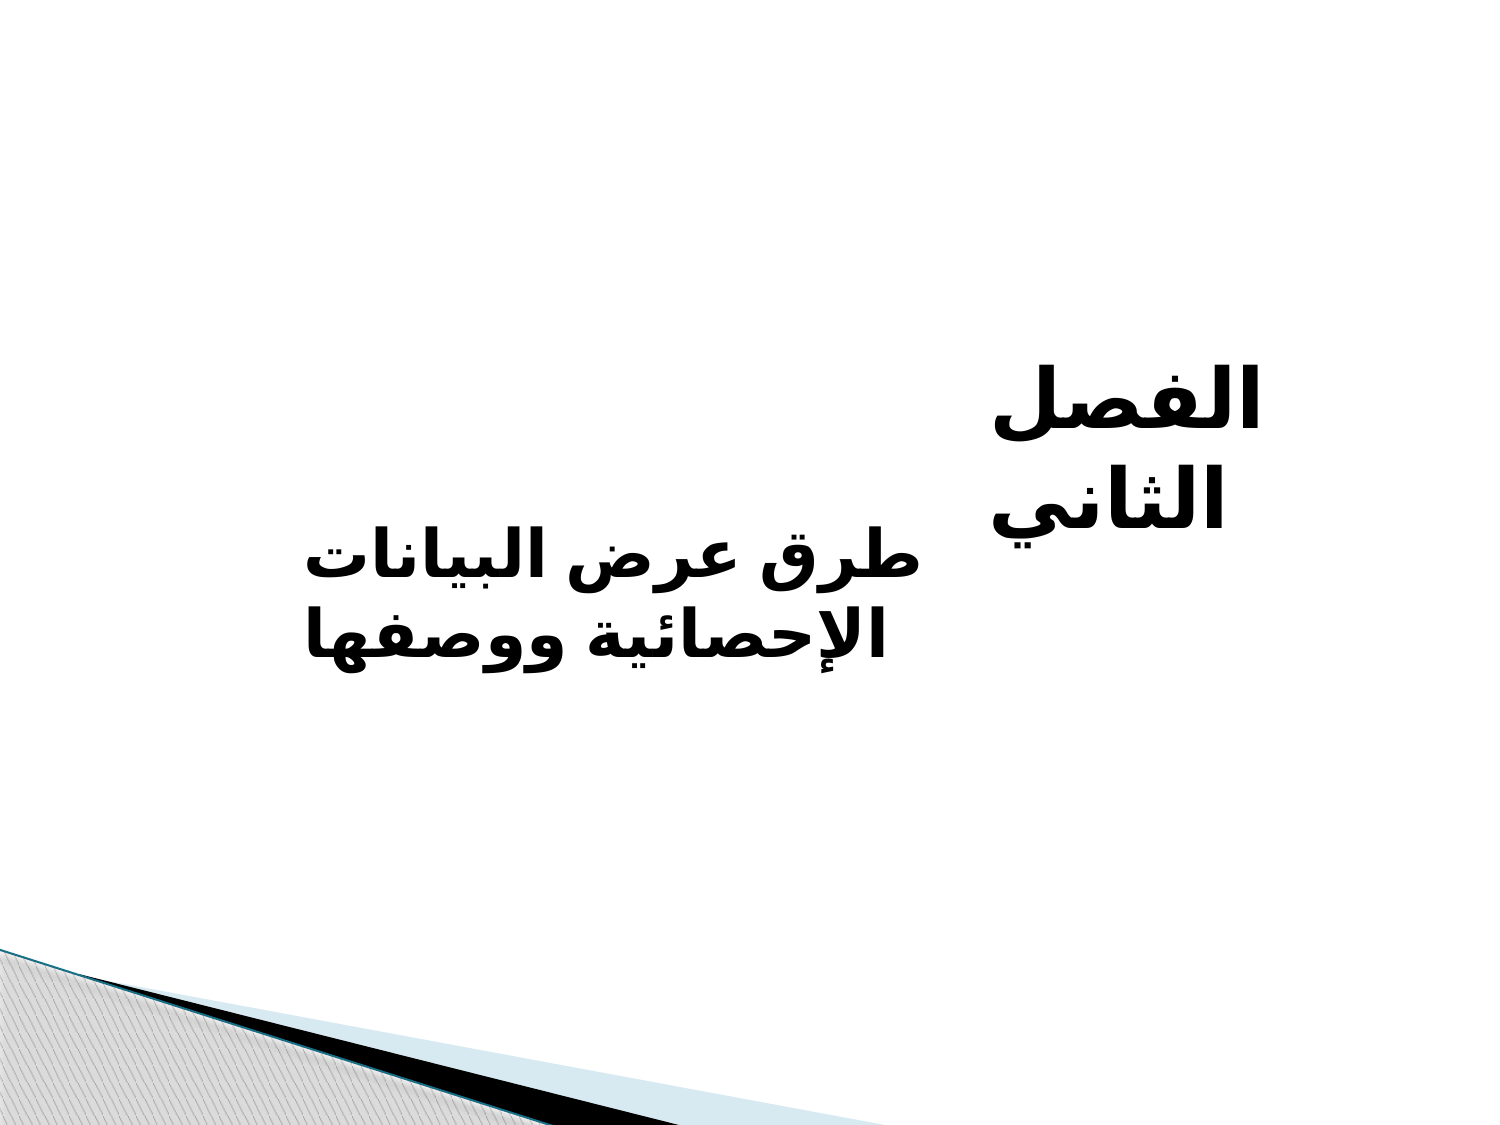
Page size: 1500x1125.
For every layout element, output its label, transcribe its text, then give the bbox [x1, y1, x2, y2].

text_box طرق عرض البيانات الإحصائية ووصفها [289, 503, 1223, 679]
text_box الفصل الثاني [974, 338, 1430, 553]
